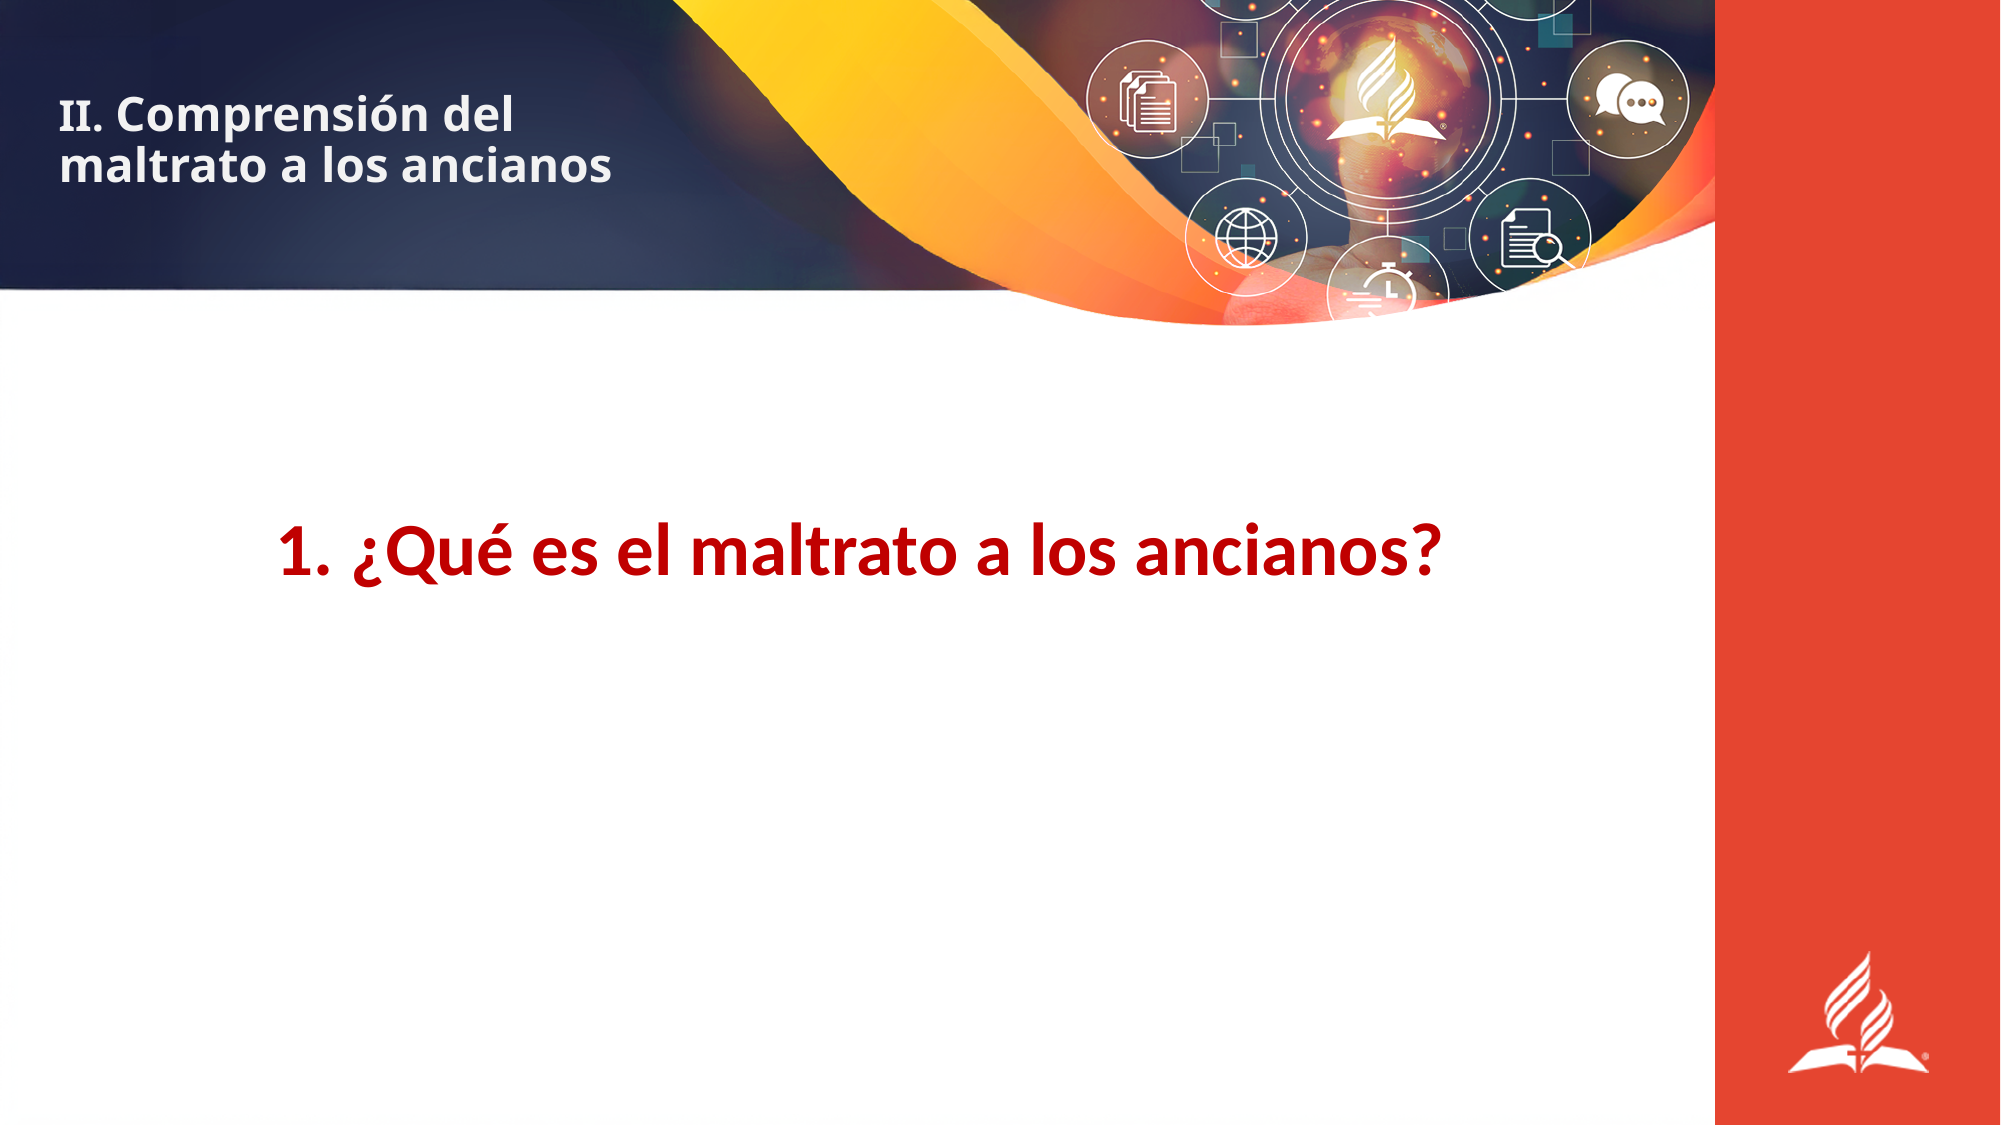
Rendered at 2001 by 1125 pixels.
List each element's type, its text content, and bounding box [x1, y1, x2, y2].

title II. Comprensión del maltrato a los ancianos [43, 35, 1272, 254]
picture [0, 0, 2001, 1125]
list 1. ¿Qué es el maltrato a los ancianos? [43, 328, 1678, 1043]
